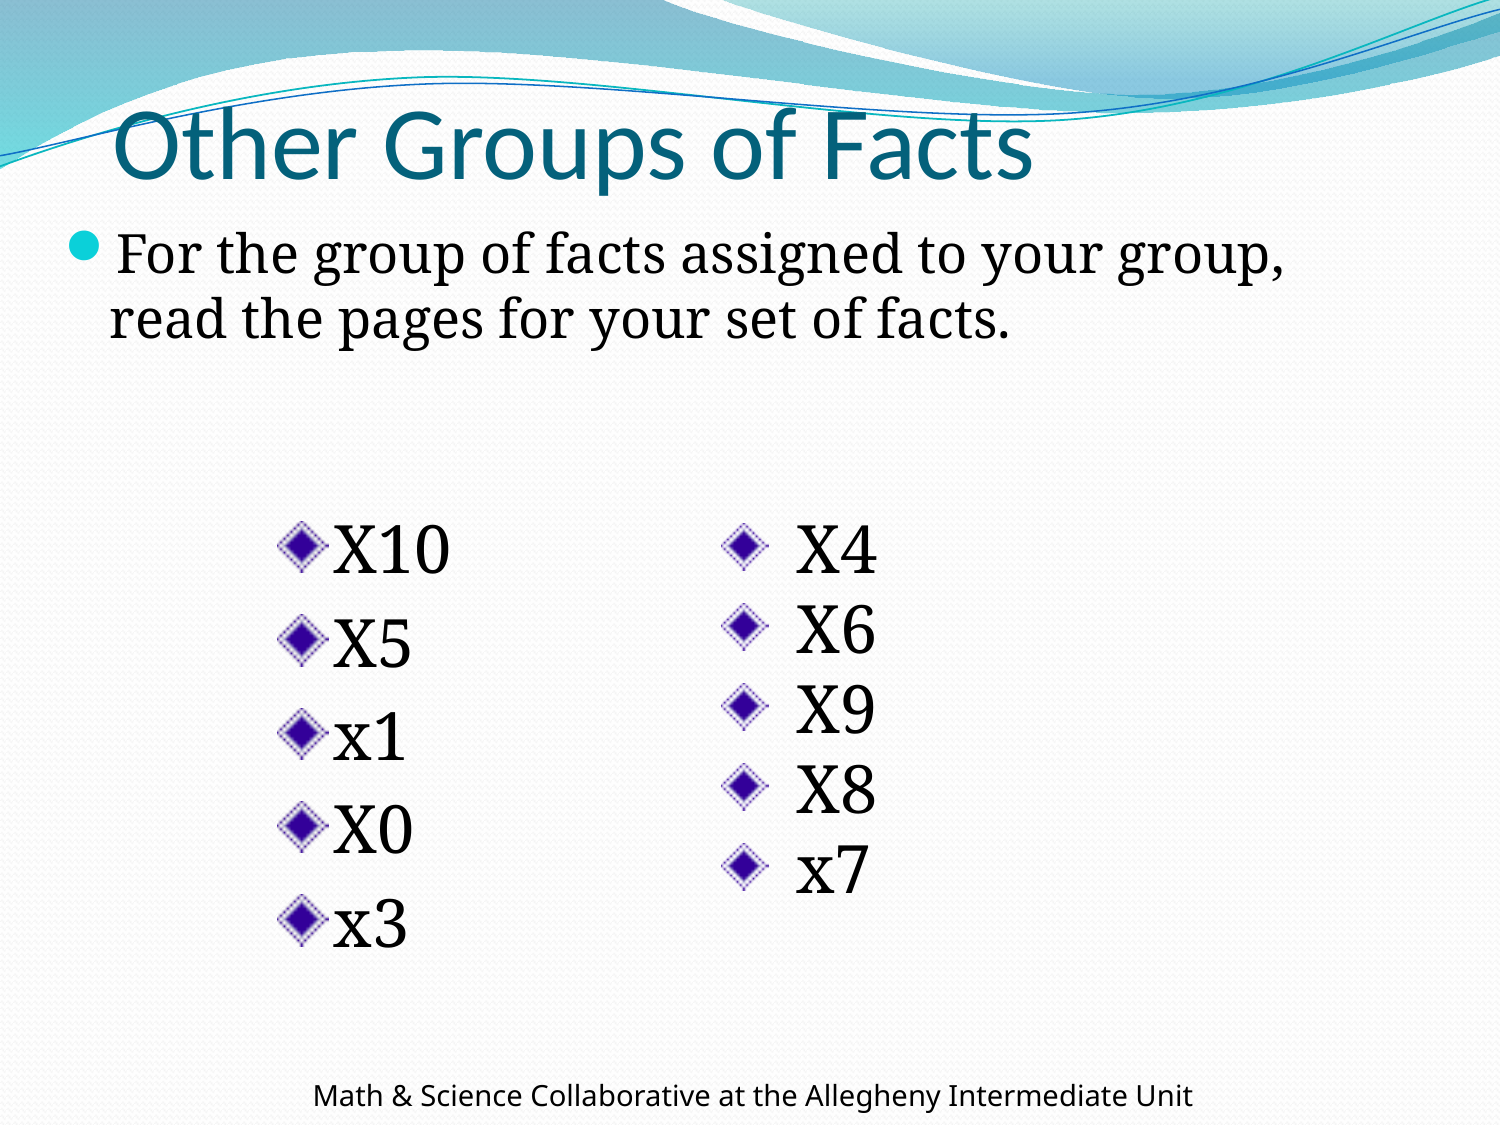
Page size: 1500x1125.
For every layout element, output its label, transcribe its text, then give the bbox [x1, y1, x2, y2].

picture [277, 708, 329, 760]
text_box X4 X6 X9 X8 x7 [706, 499, 970, 960]
picture [721, 683, 769, 731]
text_box X10 X5 x1 X0 x3 [262, 499, 575, 1038]
picture [721, 763, 769, 811]
list For the group of facts assigned to your group, read the pages for your set of facts. [50, 212, 1375, 1038]
picture [721, 603, 769, 651]
picture [277, 521, 329, 573]
picture [721, 523, 769, 571]
picture [277, 801, 329, 853]
picture [277, 894, 329, 947]
footer Math & Science Collaborative at the Allegheny Intermediate Unit [312, 1037, 1375, 1113]
picture [721, 843, 769, 891]
title Other Groups of Facts [112, 0, 1240, 200]
picture [277, 614, 329, 667]
